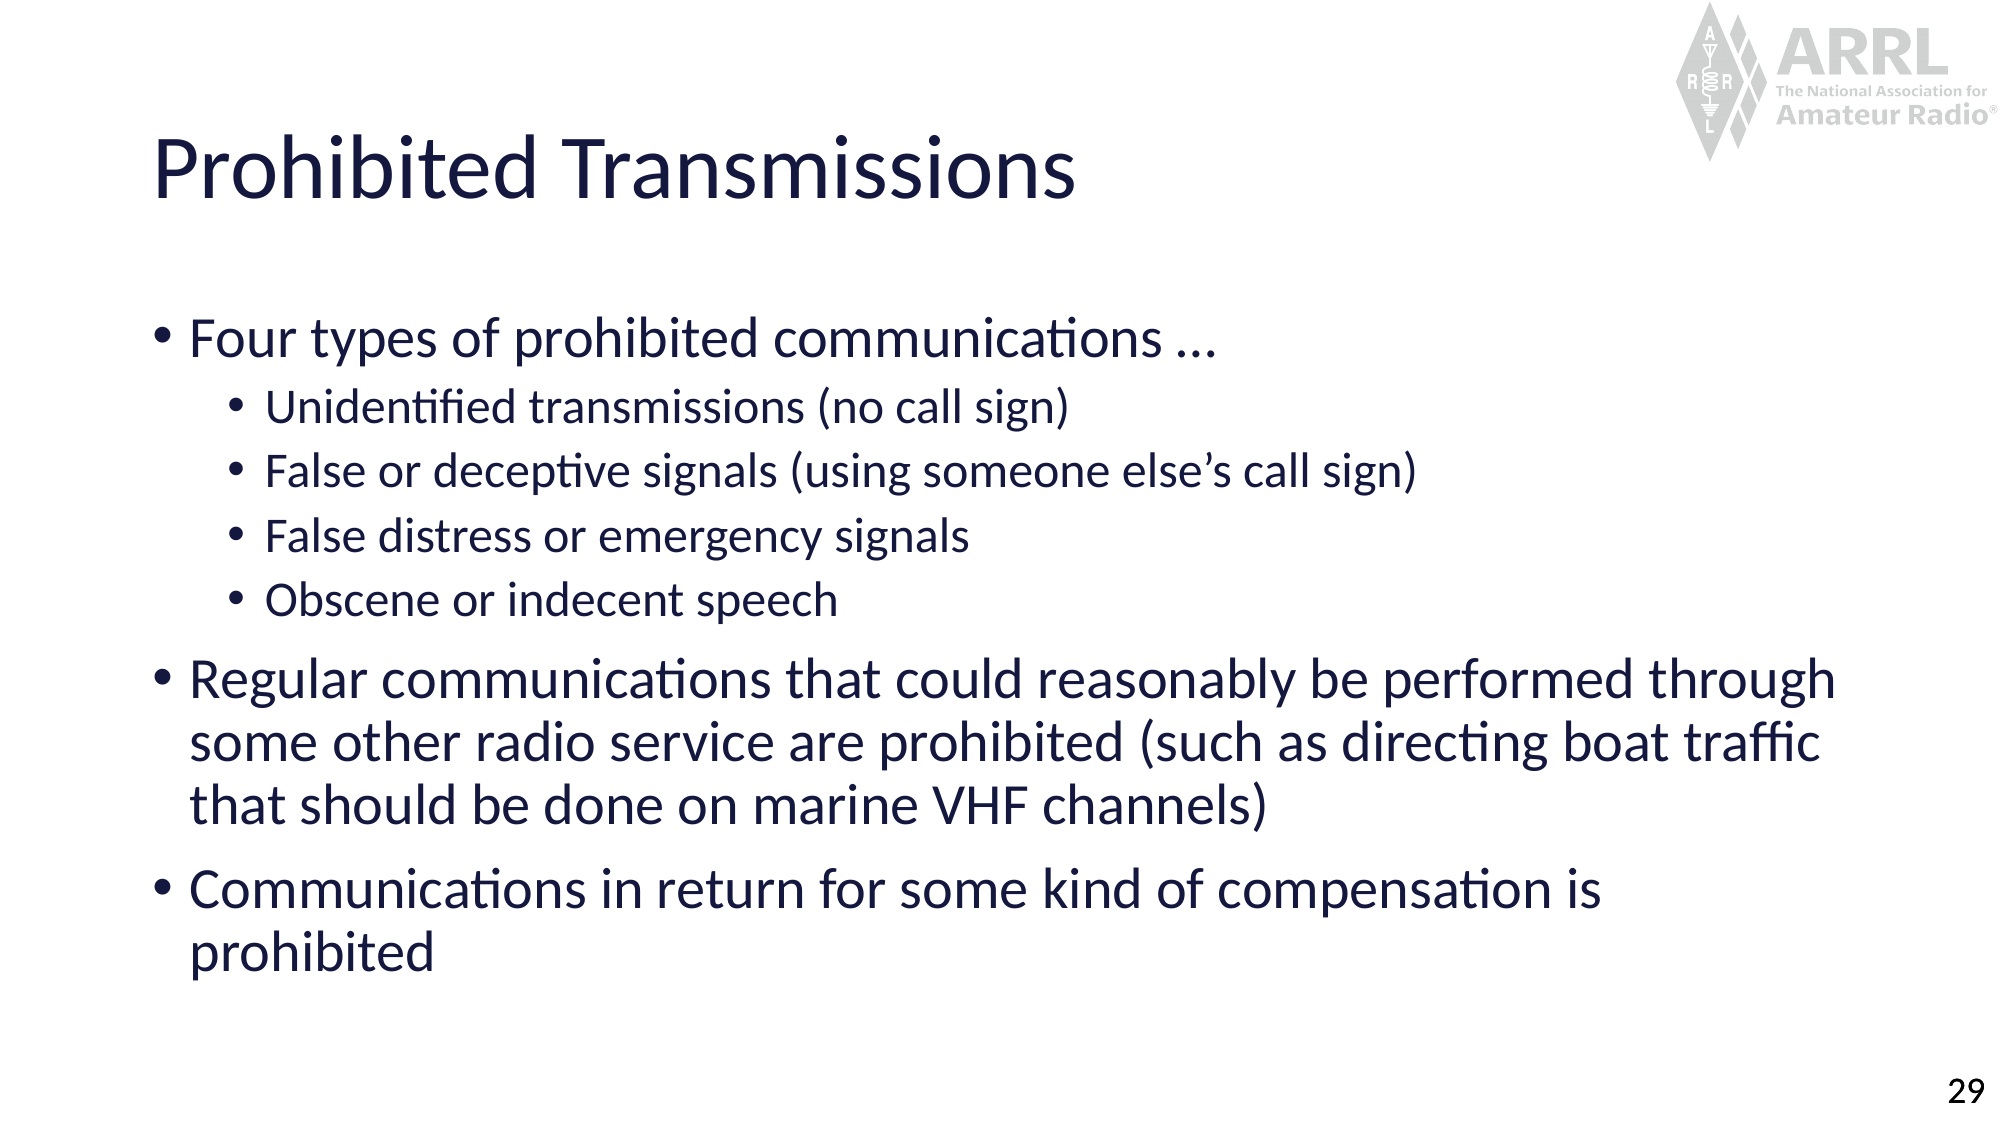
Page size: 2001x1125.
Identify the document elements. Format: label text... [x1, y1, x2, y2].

title Prohibited Transmissions [137, 59, 1863, 278]
picture [1674, 0, 2000, 164]
list Four types of prohibited communications … Unidentified transmissions (no call sign) False or deceptive signals (using someone else’s call sign) False distress or emergency signals Obscene or indecent speech Regular communications that could reasonably be performed through some other radio service are prohibited (such as directing boat traffic that should be done on marine VHF channels) Communications in return for some kind of compensation is prohibited [137, 299, 1863, 1014]
